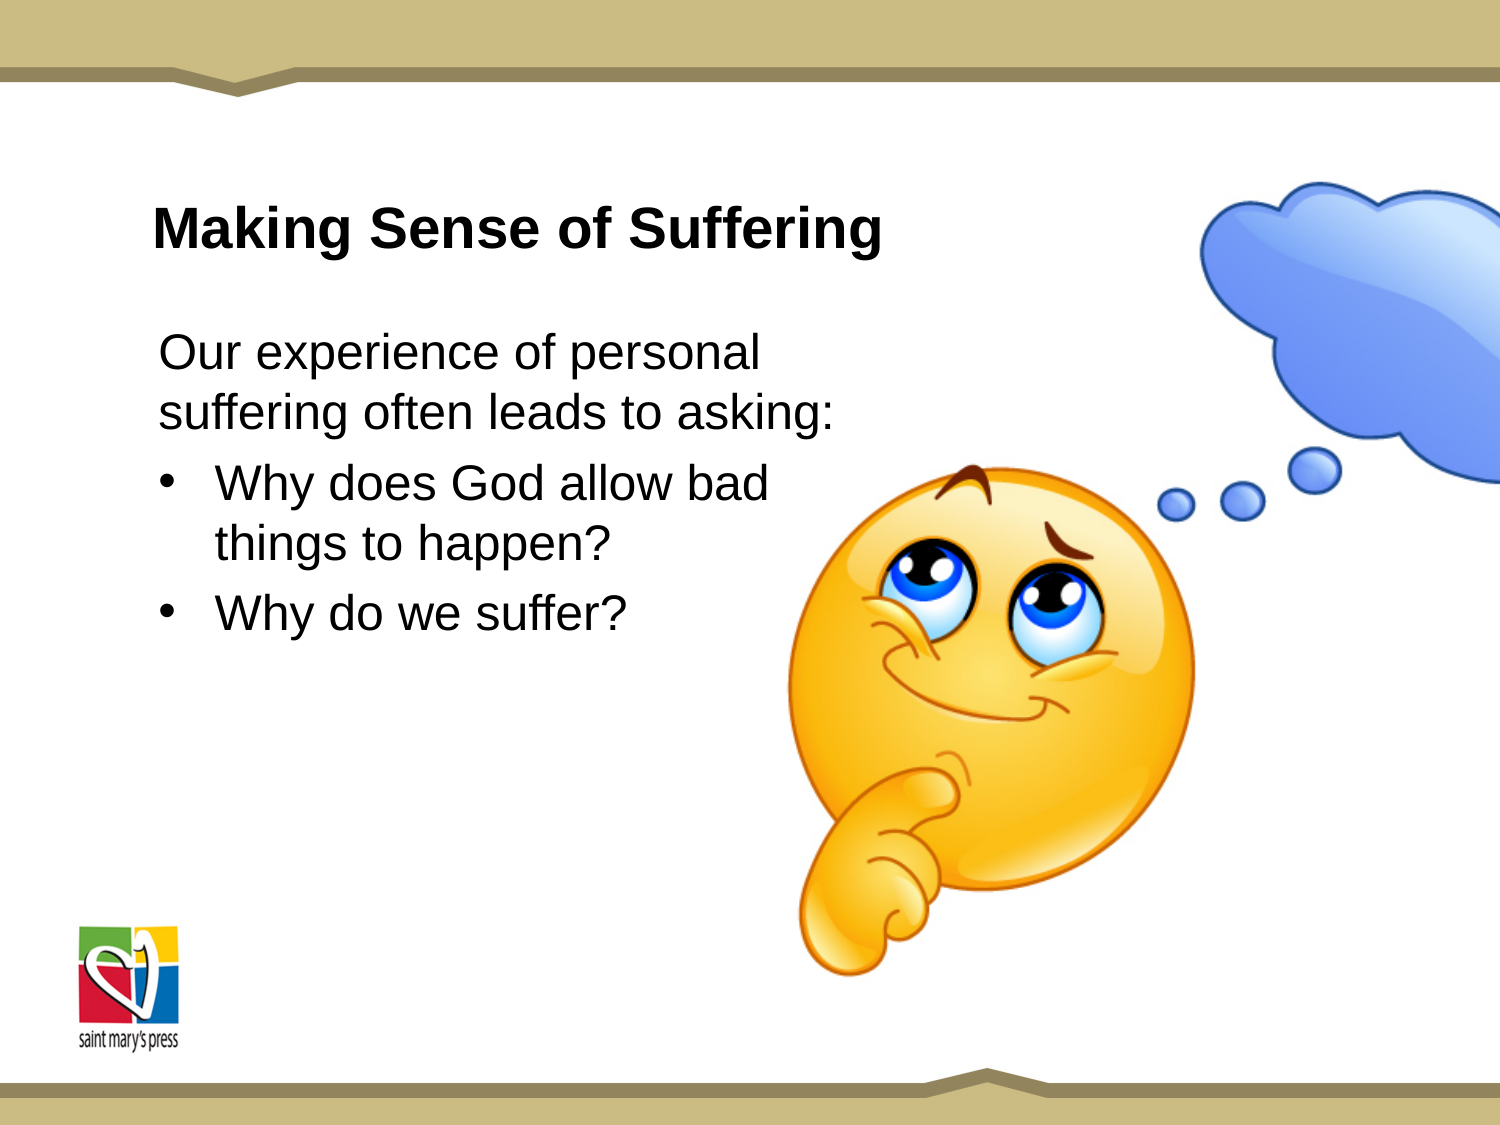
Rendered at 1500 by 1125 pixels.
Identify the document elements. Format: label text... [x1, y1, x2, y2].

title Making Sense of Suffering [137, 137, 963, 313]
list Our experience of personal suffering often leads to asking: Why does God allow bad things to happen? Why do we suffer? [143, 312, 925, 1030]
picture [0, 0, 1500, 1125]
